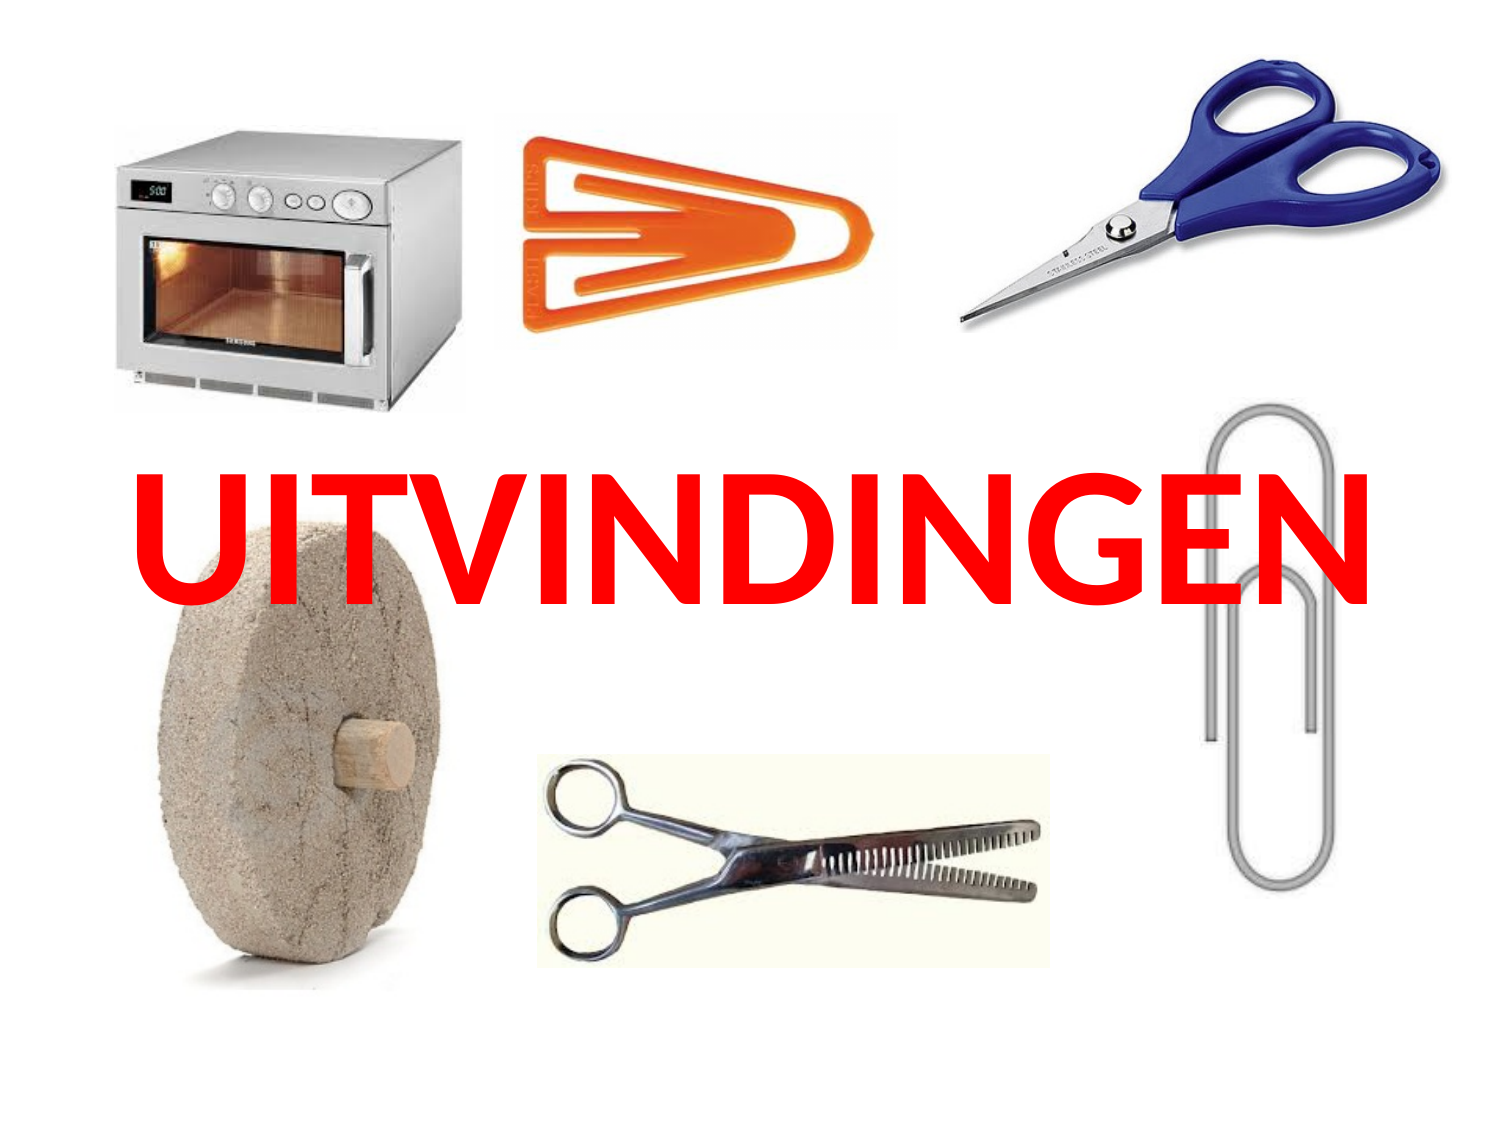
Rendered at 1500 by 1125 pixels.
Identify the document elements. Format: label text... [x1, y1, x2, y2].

picture [495, 29, 897, 434]
picture [114, 125, 467, 417]
picture [537, 754, 1051, 968]
text_box UITVINDINGEN [111, 397, 1197, 652]
picture [950, 54, 1452, 333]
picture [1199, 396, 1342, 900]
picture [123, 496, 467, 1013]
text_box UITVINDINGEN [1343, 397, 1423, 652]
